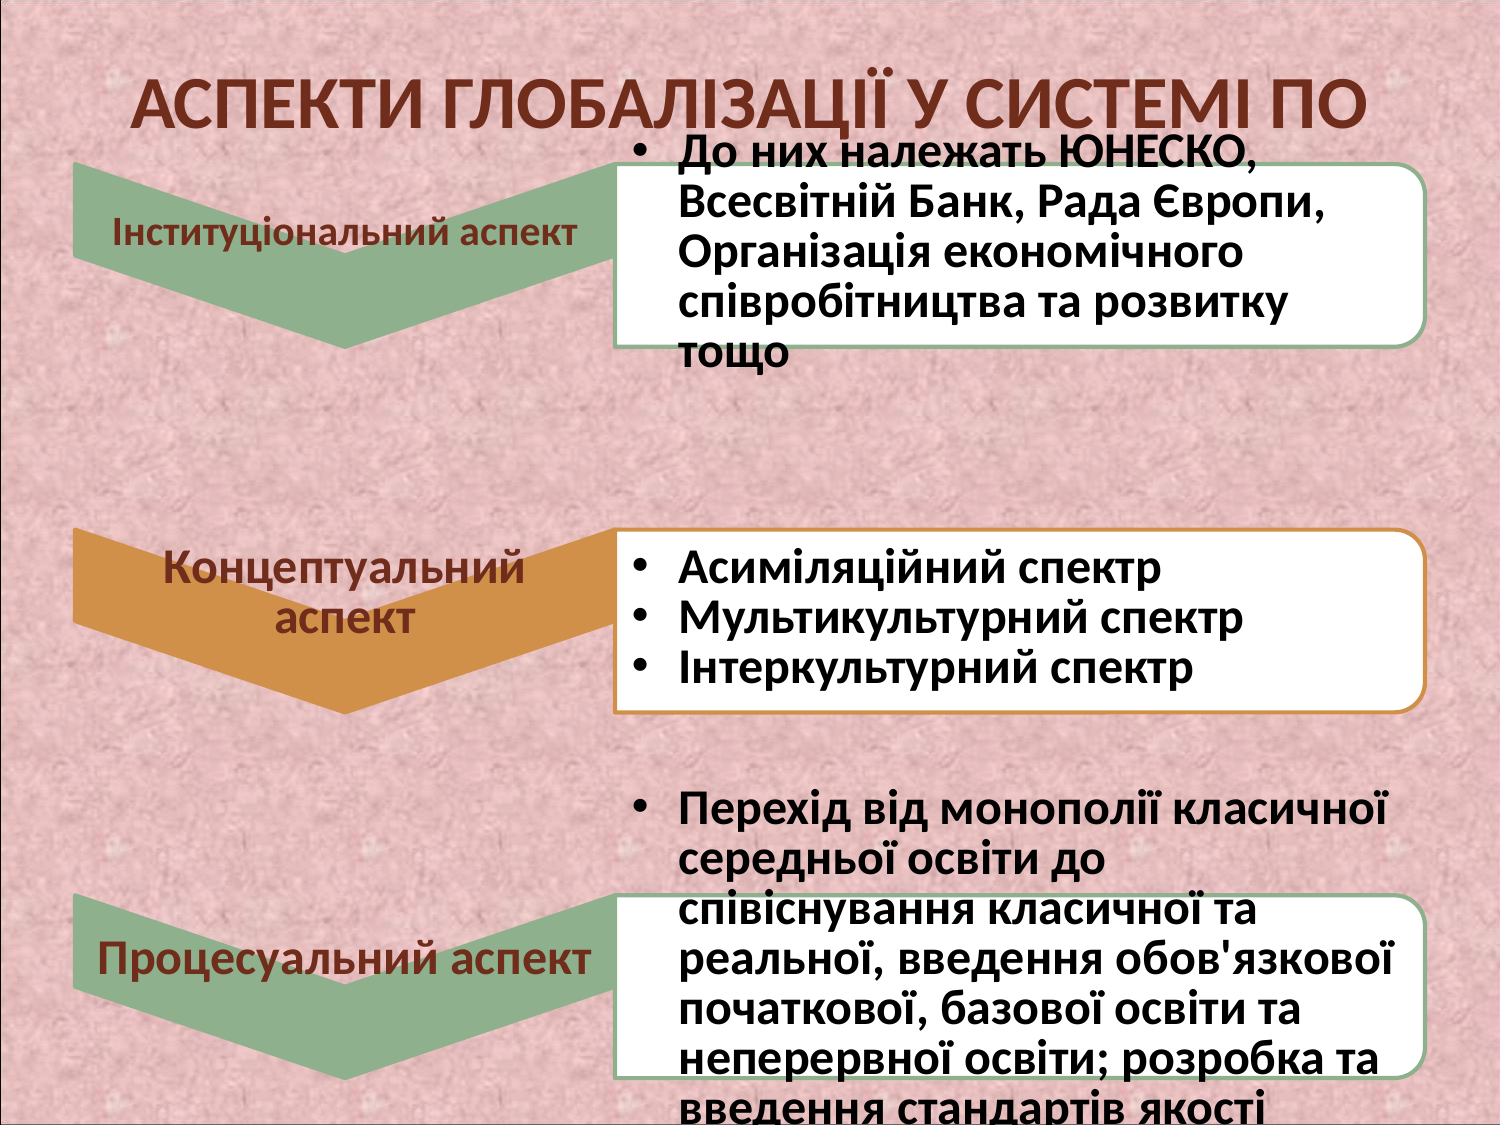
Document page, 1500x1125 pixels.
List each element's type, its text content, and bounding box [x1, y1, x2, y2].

picture [762, 1104, 770, 1120]
picture [1052, 1104, 1062, 1120]
picture [999, 1104, 1007, 1120]
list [74, 163, 1426, 1079]
title АСПЕКТИ ГЛОБАЛІЗАЦІЇ У СИСТЕМІ ПО [74, 44, 1426, 153]
picture [0, 0, 1500, 1125]
